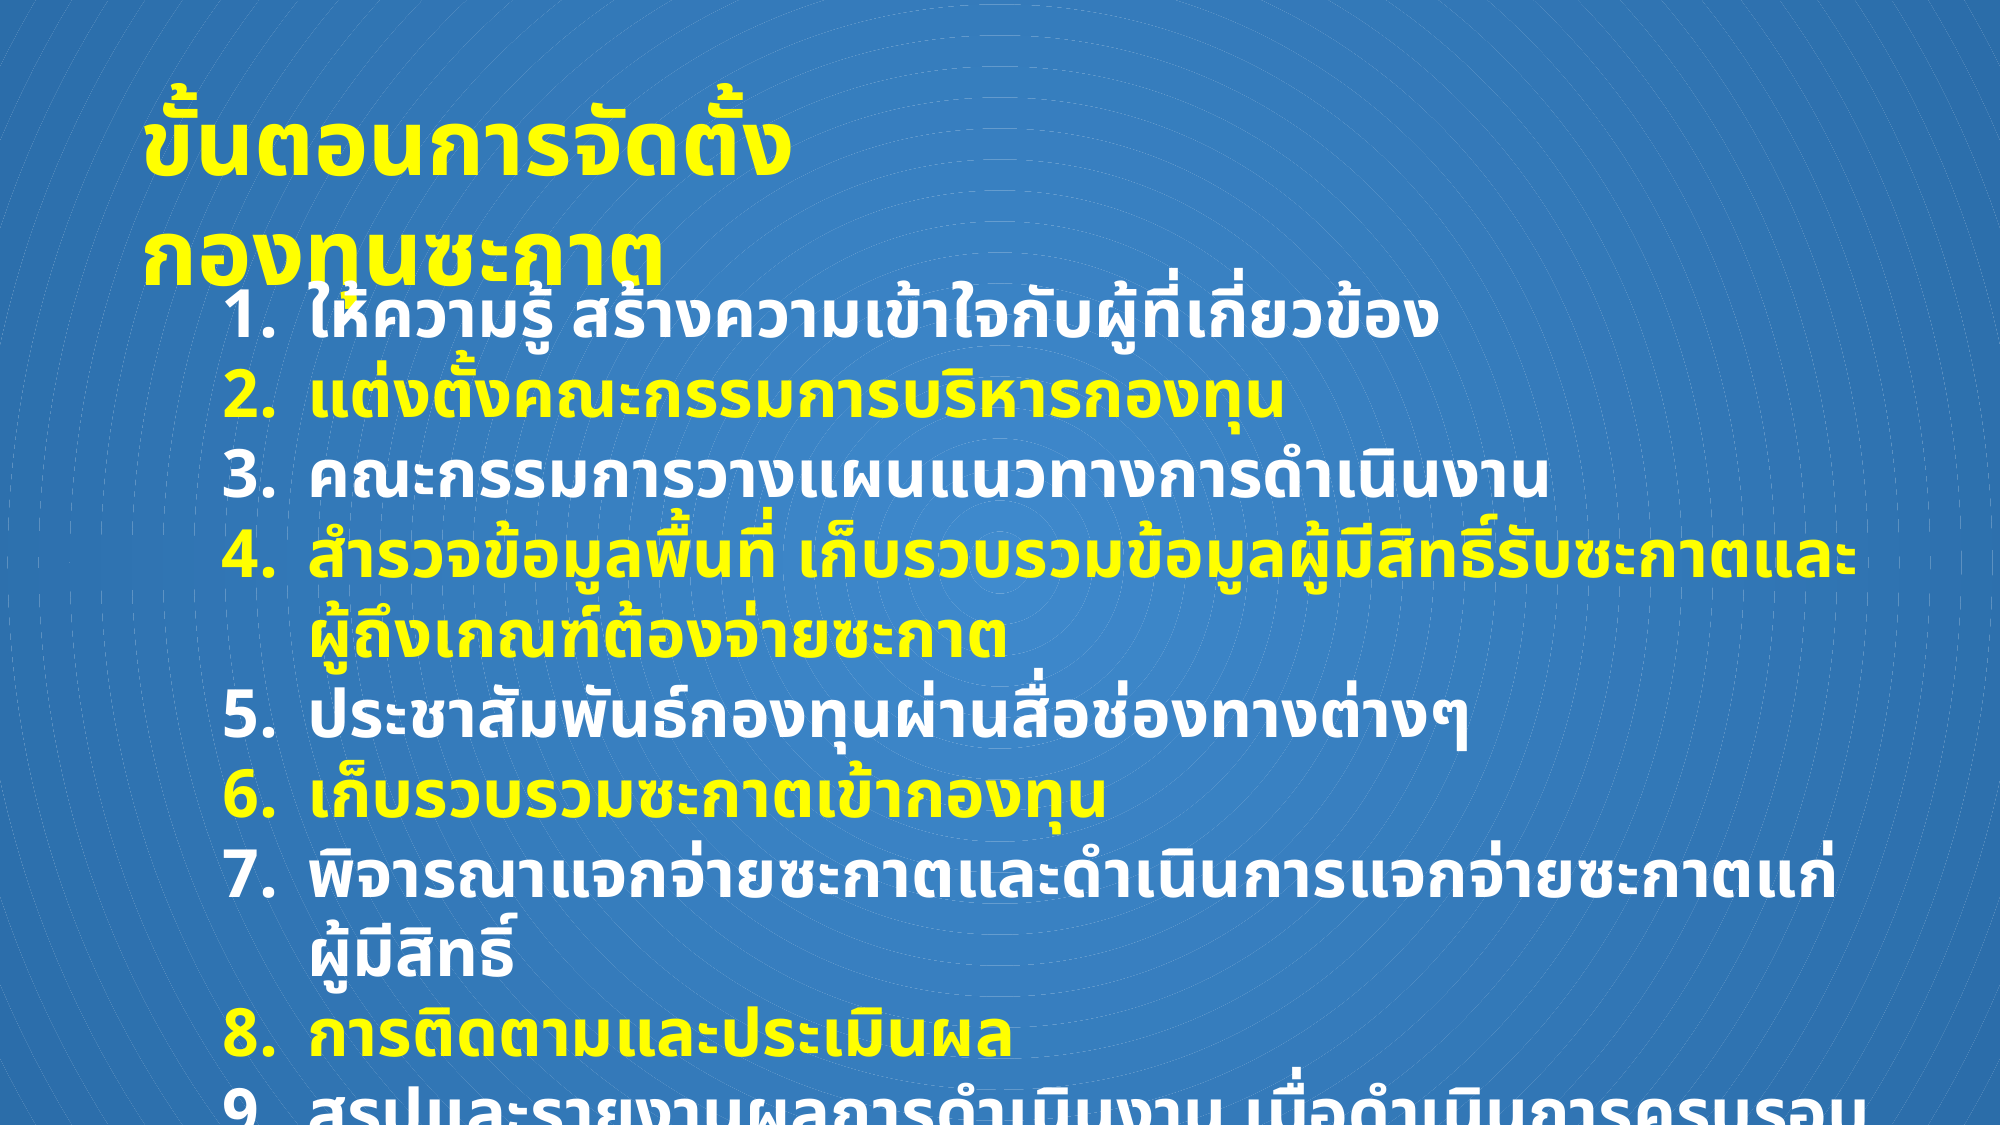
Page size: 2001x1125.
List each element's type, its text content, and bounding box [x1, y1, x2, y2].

text_box ให้ความรู้ สร้างความเข้าใจกับผู้ที่เกี่ยวข้อง แต่งตั้งคณะกรรมการบริหารกองทุน คณะกรรมการวางแผนแนวทางการดำเนินงาน สำรวจข้อมูลพื้นที่ เก็บรวบรวมข้อมูลผู้มีสิทธิ์รับซะกาตและผู้ถึงเกณฑ์ต้องจ่ายซะกาต ประชาสัมพันธ์กองทุนผ่านสื่อช่องทางต่างๆ เก็บรวบรวมซะกาตเข้ากองทุน พิจารณาแจกจ่ายซะกาตและดำเนินการแจกจ่ายซะกาตแก่ผู้มีสิทธิ์ การติดตามและประเมินผล สรุปและรายงานผลการดำเนินงาน เมื่อดำเนินการครบรอบปี [208, 263, 1886, 1011]
text_box ขั้นตอนการจัดตั้งกองทุนซะกาต [126, 76, 978, 312]
